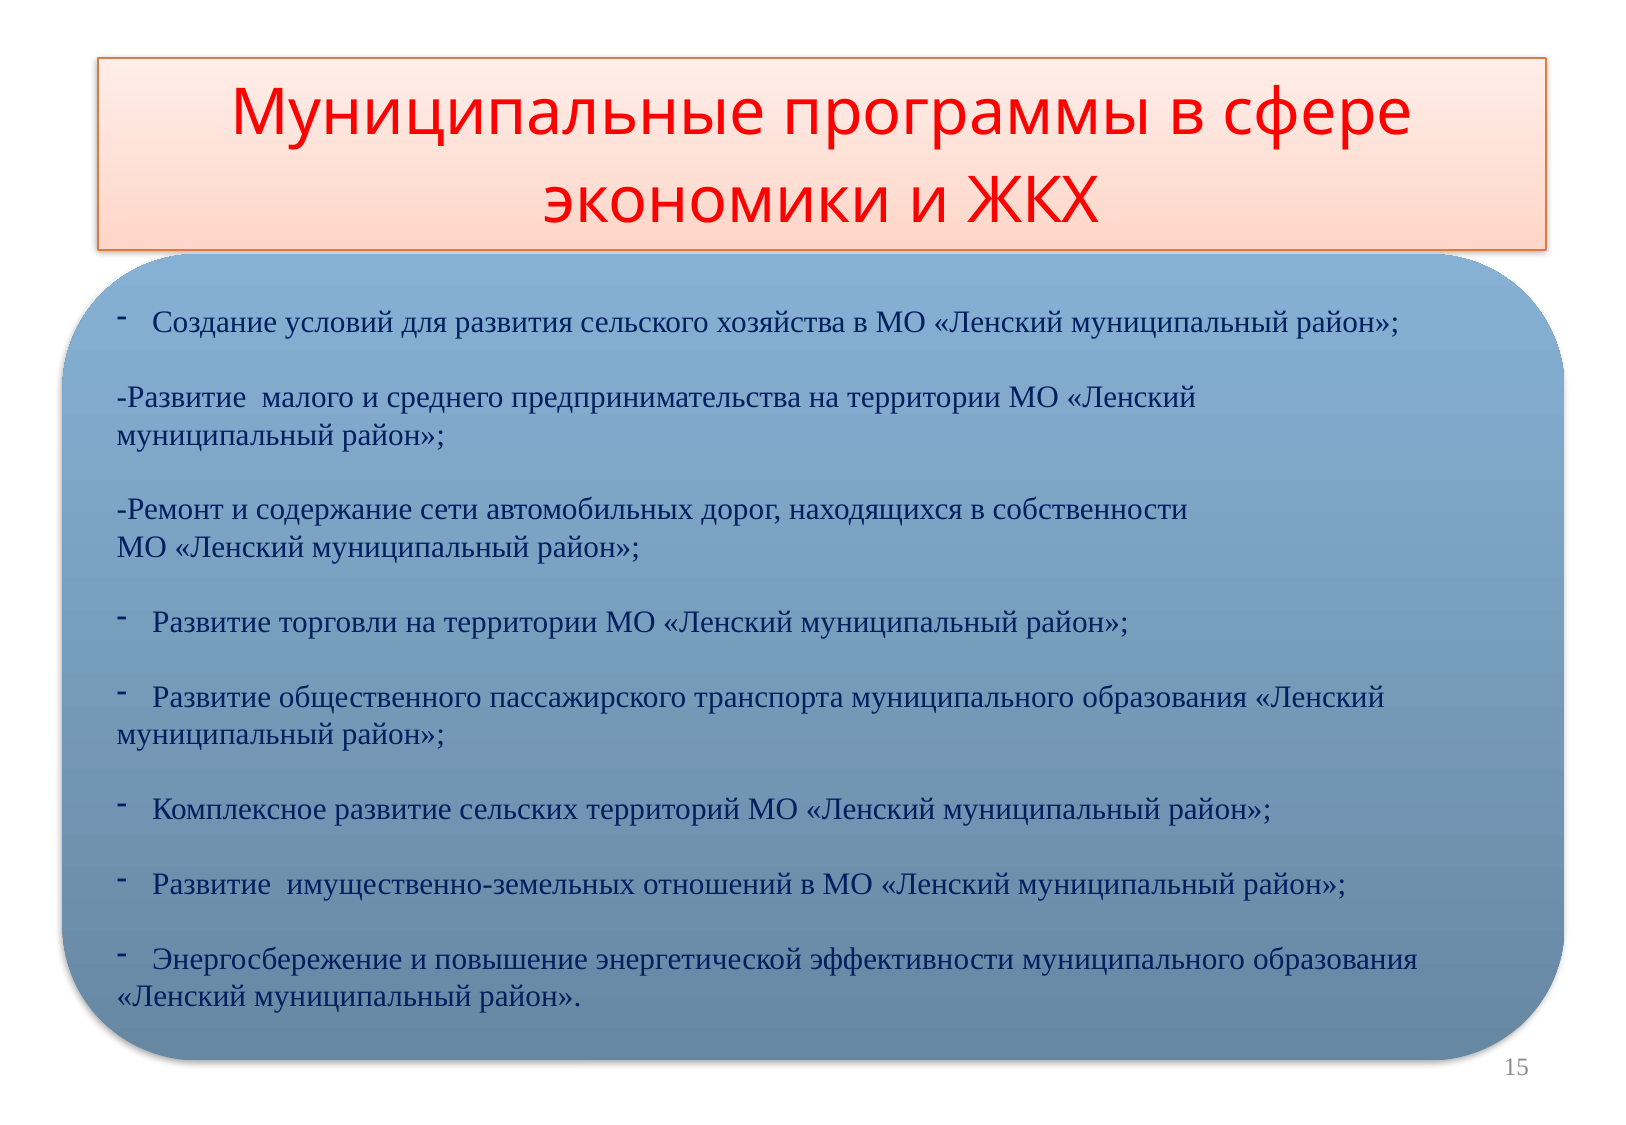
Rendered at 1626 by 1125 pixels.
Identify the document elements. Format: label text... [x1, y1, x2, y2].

title Муниципальные программы в сфере экономики и ЖКХ [97, 57, 1547, 251]
text_box [1164, 1024, 1544, 1100]
text_box Создание условий для развития сельского хозяйства в МО «Ленский муниципальный район»; -Развитие малого и среднего предпринимательства на территории МО «Ленский муниципальный район»; -Ремонт и содержание сети автомобильных дорог, находящихся в собственности МО «Ленский муниципальный район»; Развитие торговли на территории МО «Ленский муниципальный район»; Развитие общественного пассажирского транспорта муниципального образования «Ленский муниципальный район»; Комплексное развитие сельских территорий МО «Ленский муниципальный район»; Развитие имущественно-земельных отношений в МО «Ленский муниципальный район»; Энергосбережение и повышение энергетической эффективности муниципального образования «Ленский муниципальный район». [62, 254, 1565, 1061]
